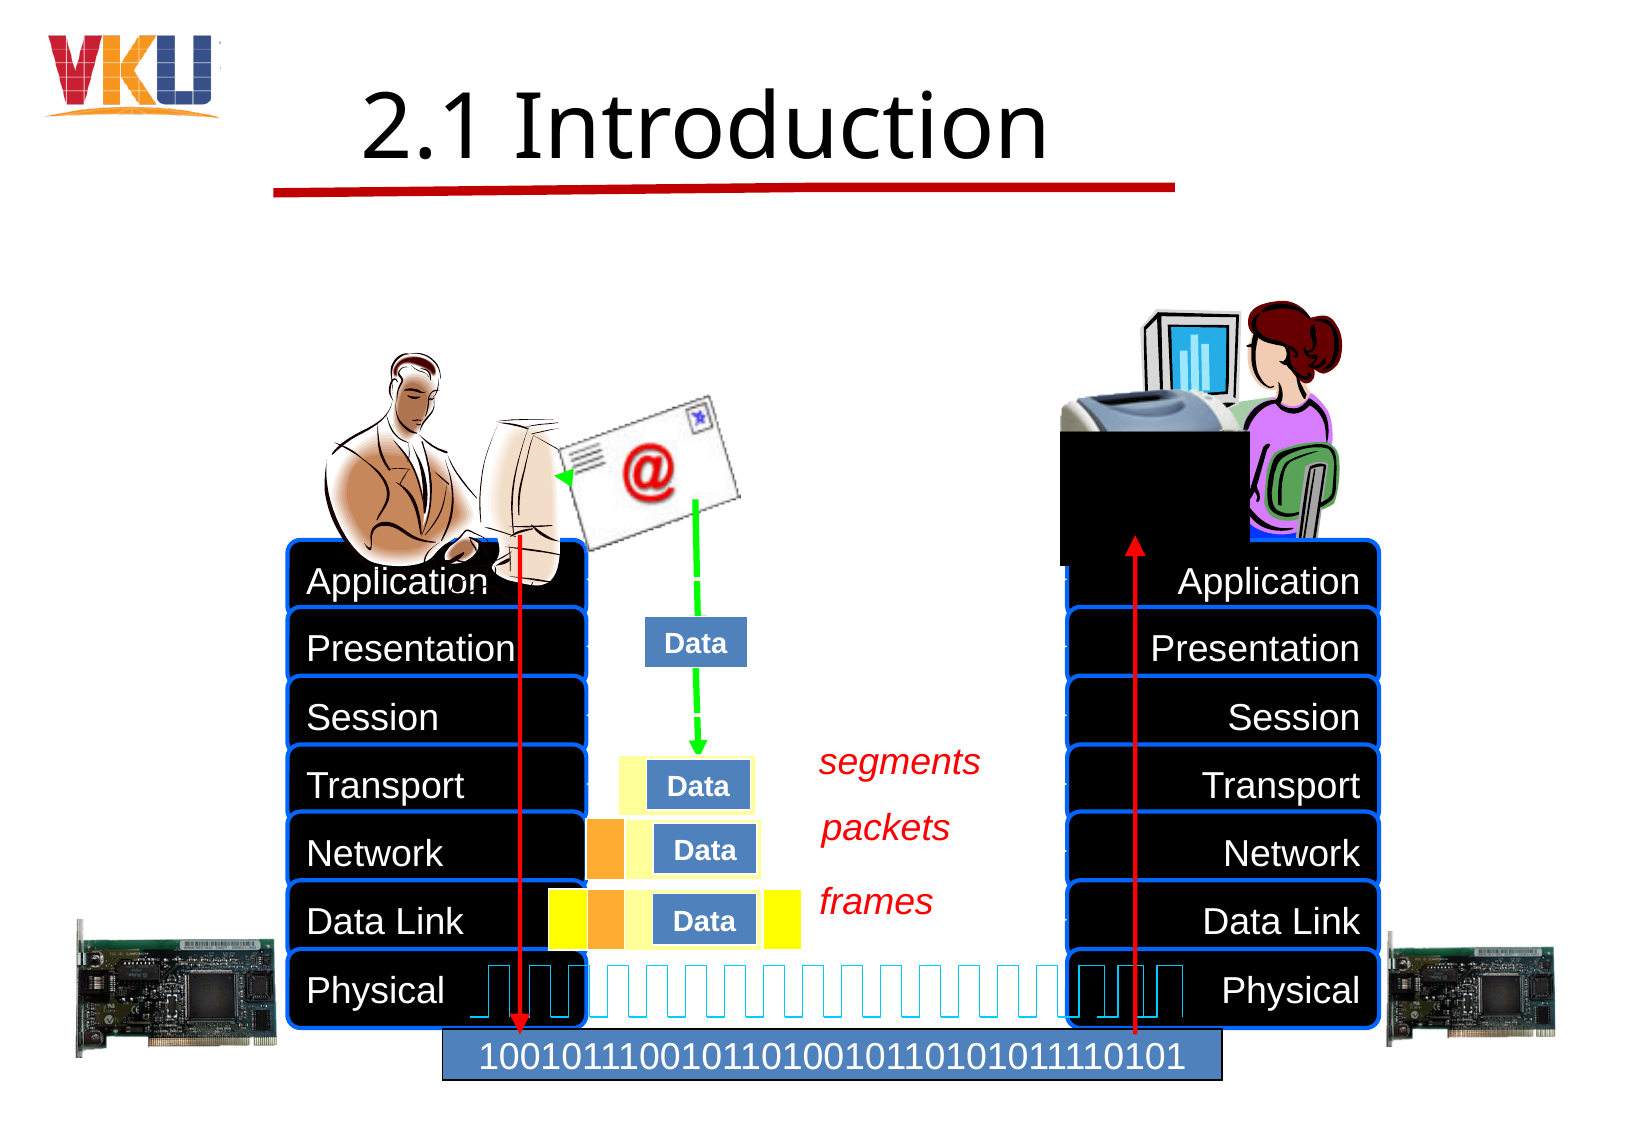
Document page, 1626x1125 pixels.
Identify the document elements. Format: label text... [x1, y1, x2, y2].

title 2.1 Introduction [17, 13, 1420, 231]
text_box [60, 300, 1556, 1081]
text_box [273, 185, 1175, 195]
